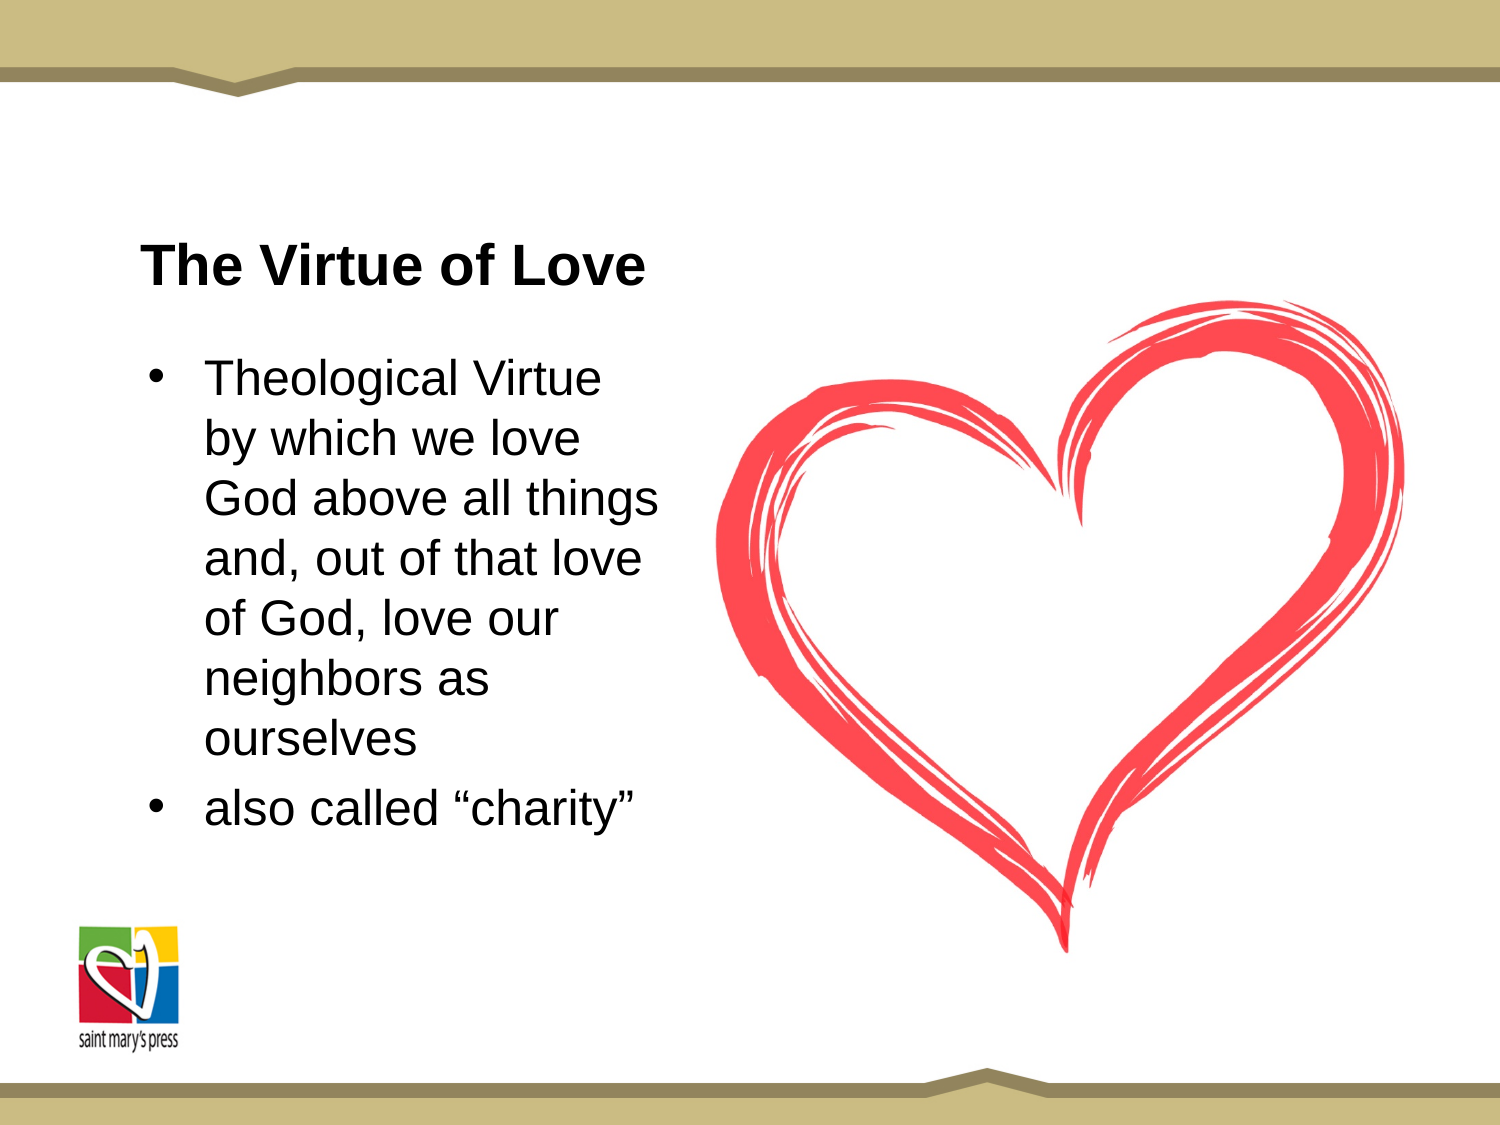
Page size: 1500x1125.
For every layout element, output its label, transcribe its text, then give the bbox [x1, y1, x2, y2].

list Theological Virtue by which we love God above all things and, out of that love of God, love our neighbors as ourselves also called “charity” [132, 337, 683, 1125]
picture [0, 0, 1500, 1125]
title The Virtue of Love [125, 218, 1475, 307]
